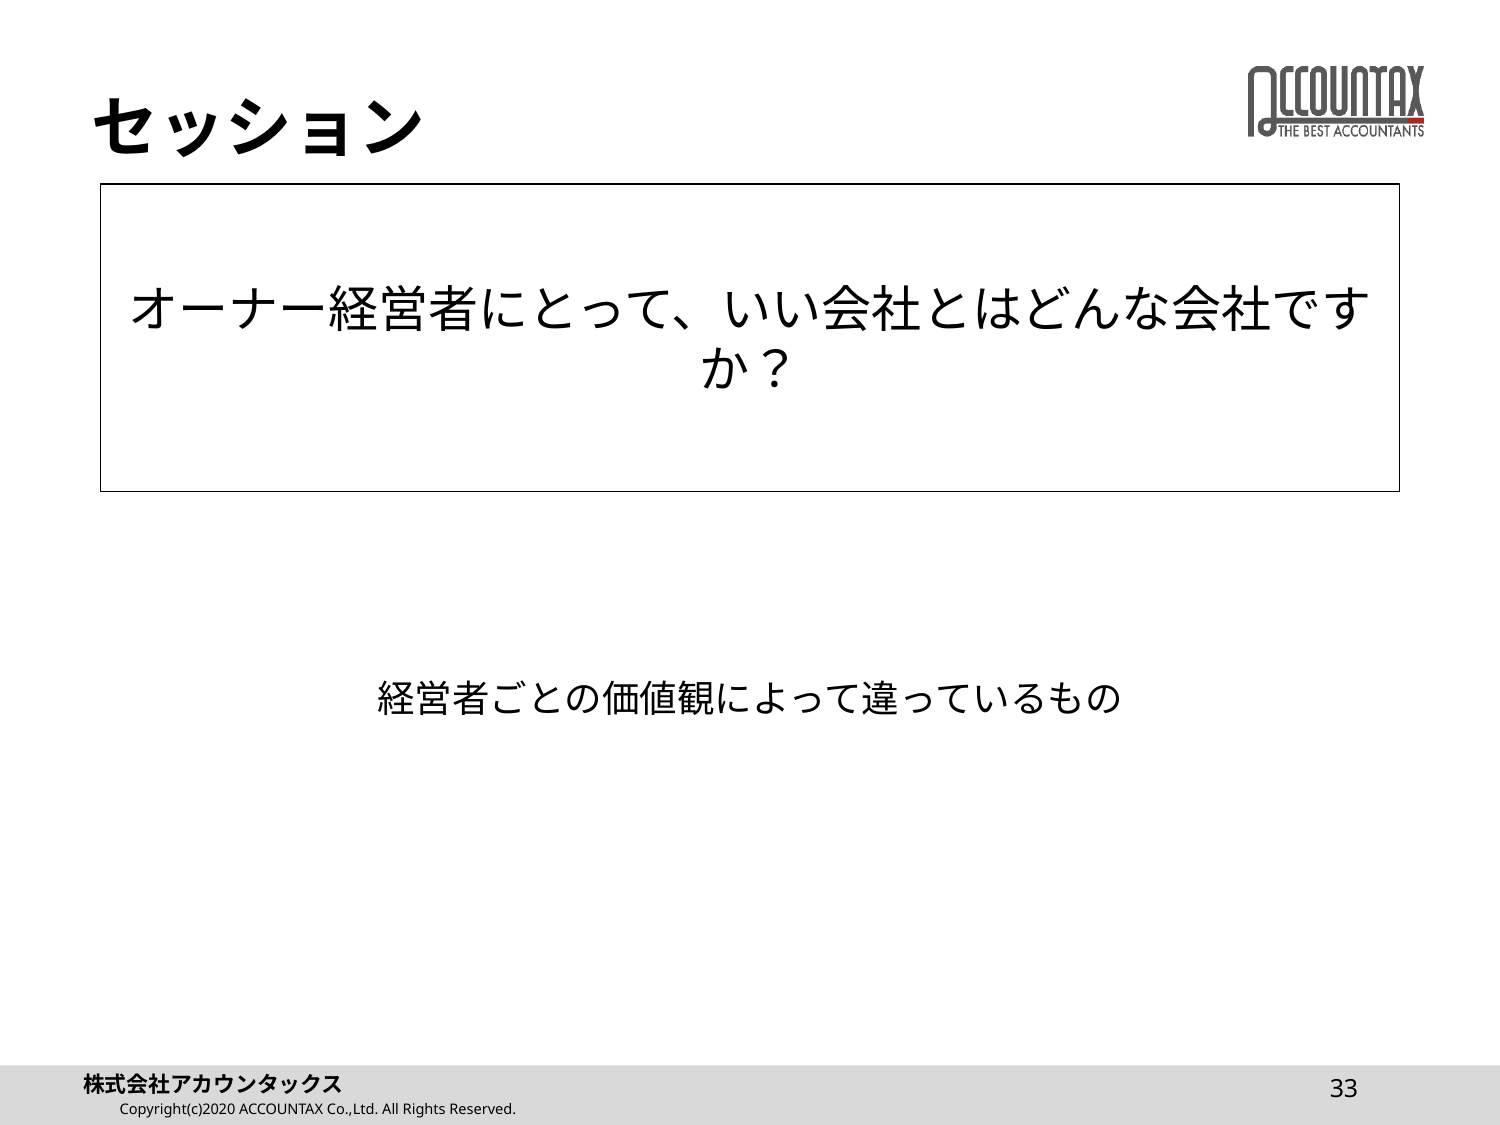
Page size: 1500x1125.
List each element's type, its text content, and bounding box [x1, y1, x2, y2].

slide_number 33 [1266, 1064, 1422, 1118]
text_box 経営者ごとの価値観によって違っているもの [200, 632, 1300, 763]
title セッション [76, 31, 1267, 219]
text_box オーナー経営者にとって、いい会社とはどんな会社ですか？ [100, 184, 1400, 492]
picture [1267, 66, 1424, 137]
